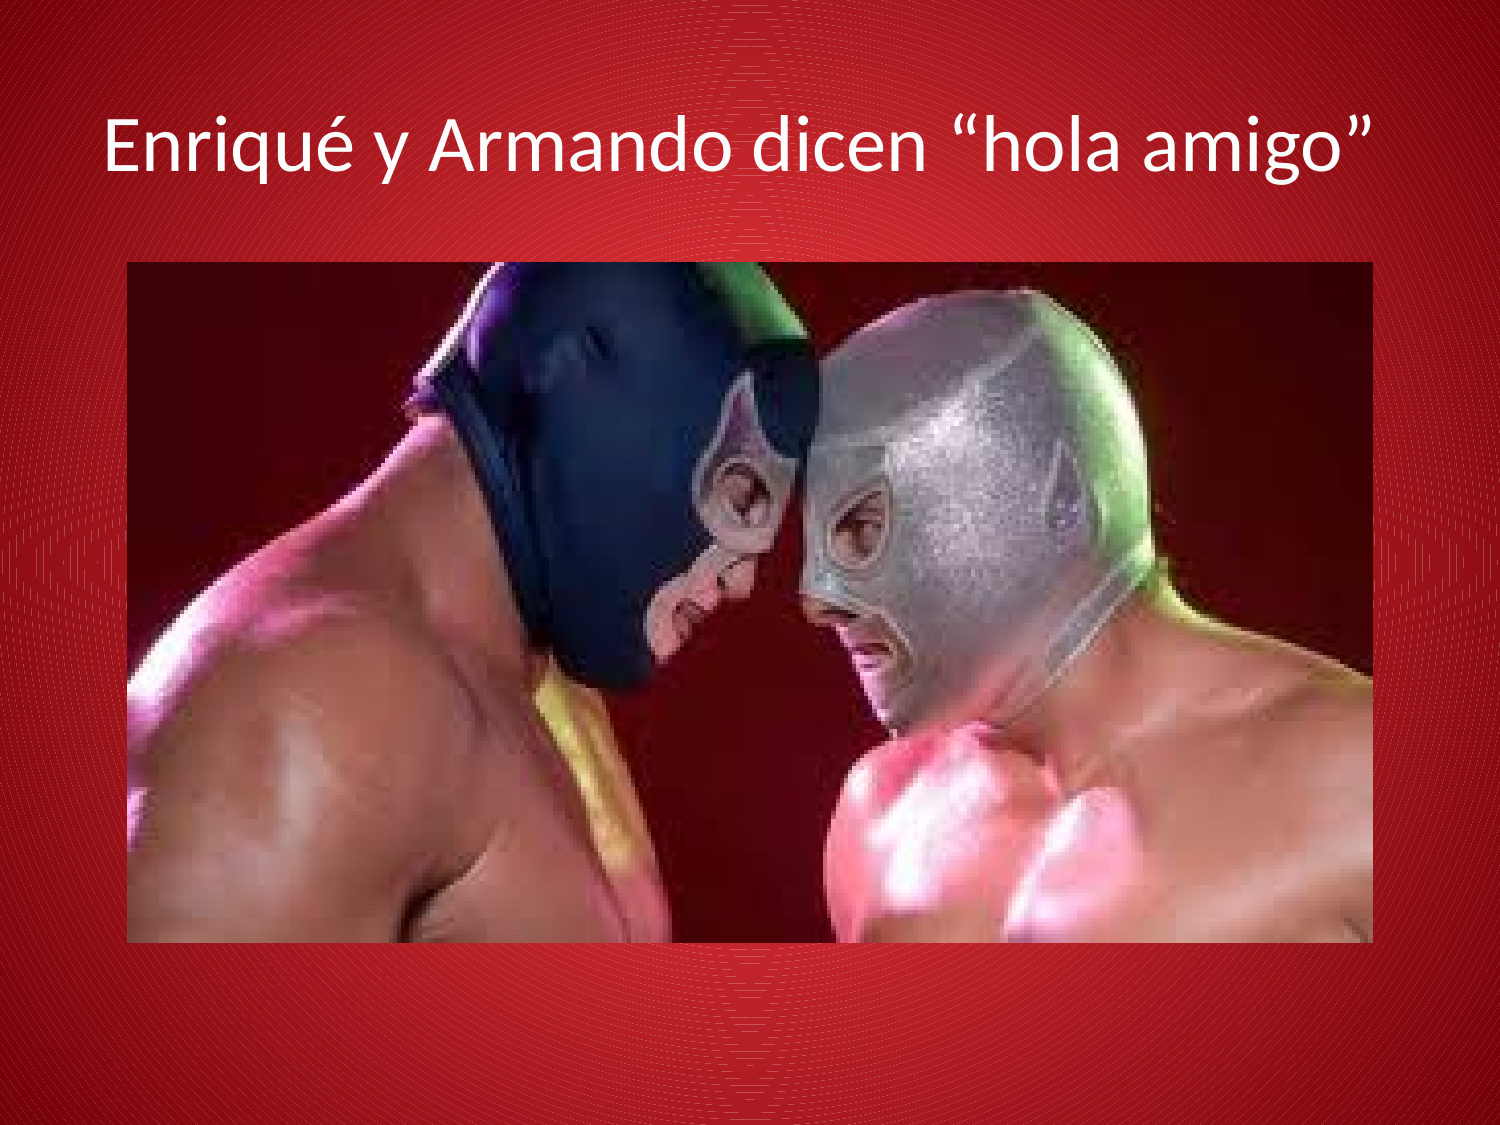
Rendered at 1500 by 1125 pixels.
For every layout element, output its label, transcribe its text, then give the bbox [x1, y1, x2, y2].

picture [127, 262, 1374, 943]
title Enriqué y Armando dicen “hola amigo” [75, 45, 1425, 233]
